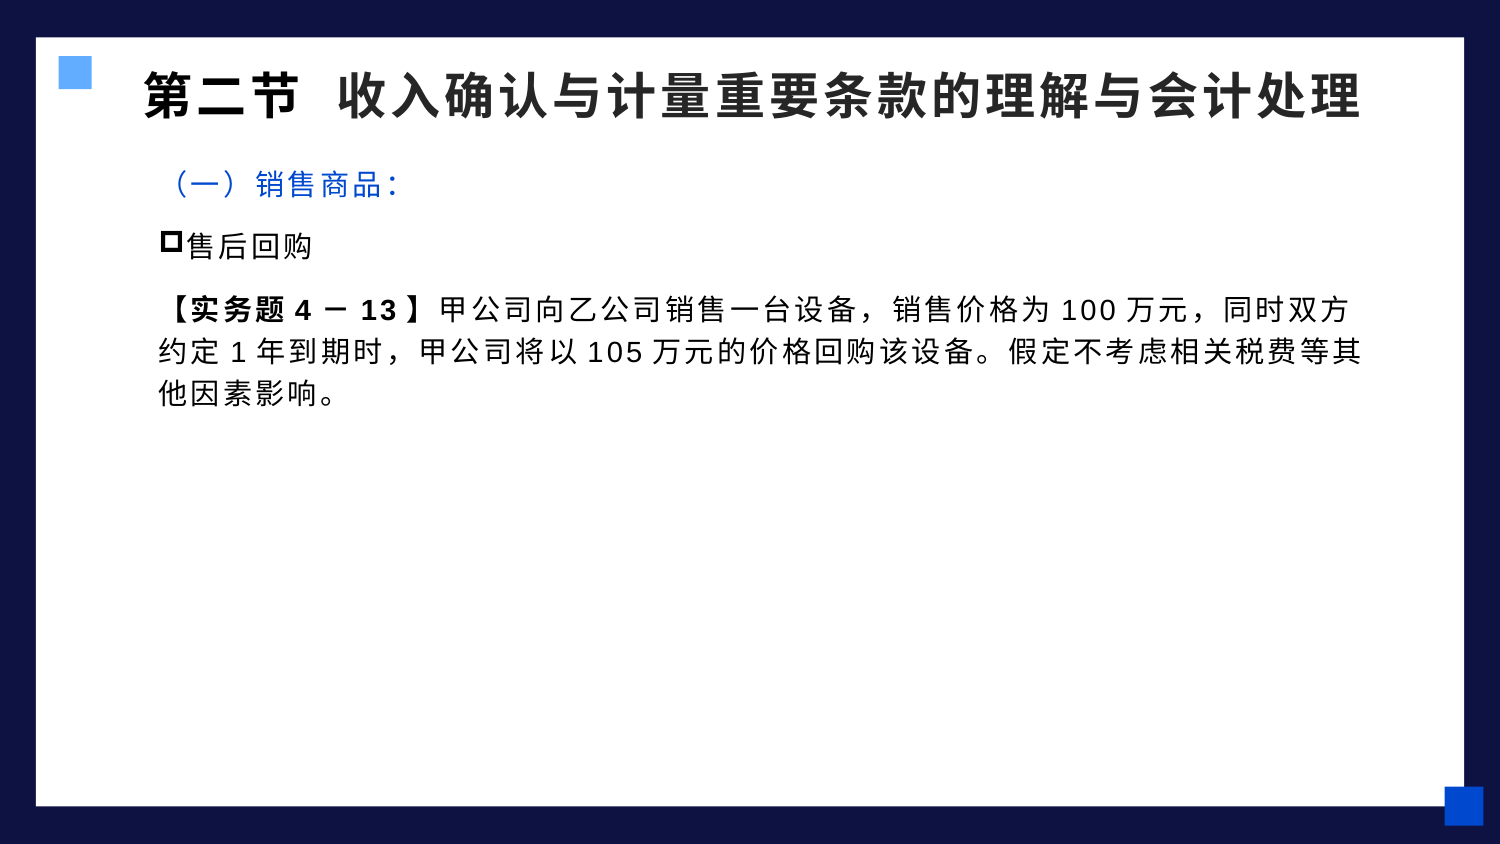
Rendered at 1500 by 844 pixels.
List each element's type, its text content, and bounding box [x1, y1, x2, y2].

text_box 第二节 收入确认与计量重要条款的理解与会计处理 [99, 43, 1400, 133]
list （一）销售商品： 售后回购 【实务题4－13】甲公司向乙公司销售一台设备，销售价格为100万元，同时双方约定1年到期时，甲公司将以105万元的价格回购该设备。假定不考虑相关税费等其他因素影响。 [141, 158, 1389, 584]
